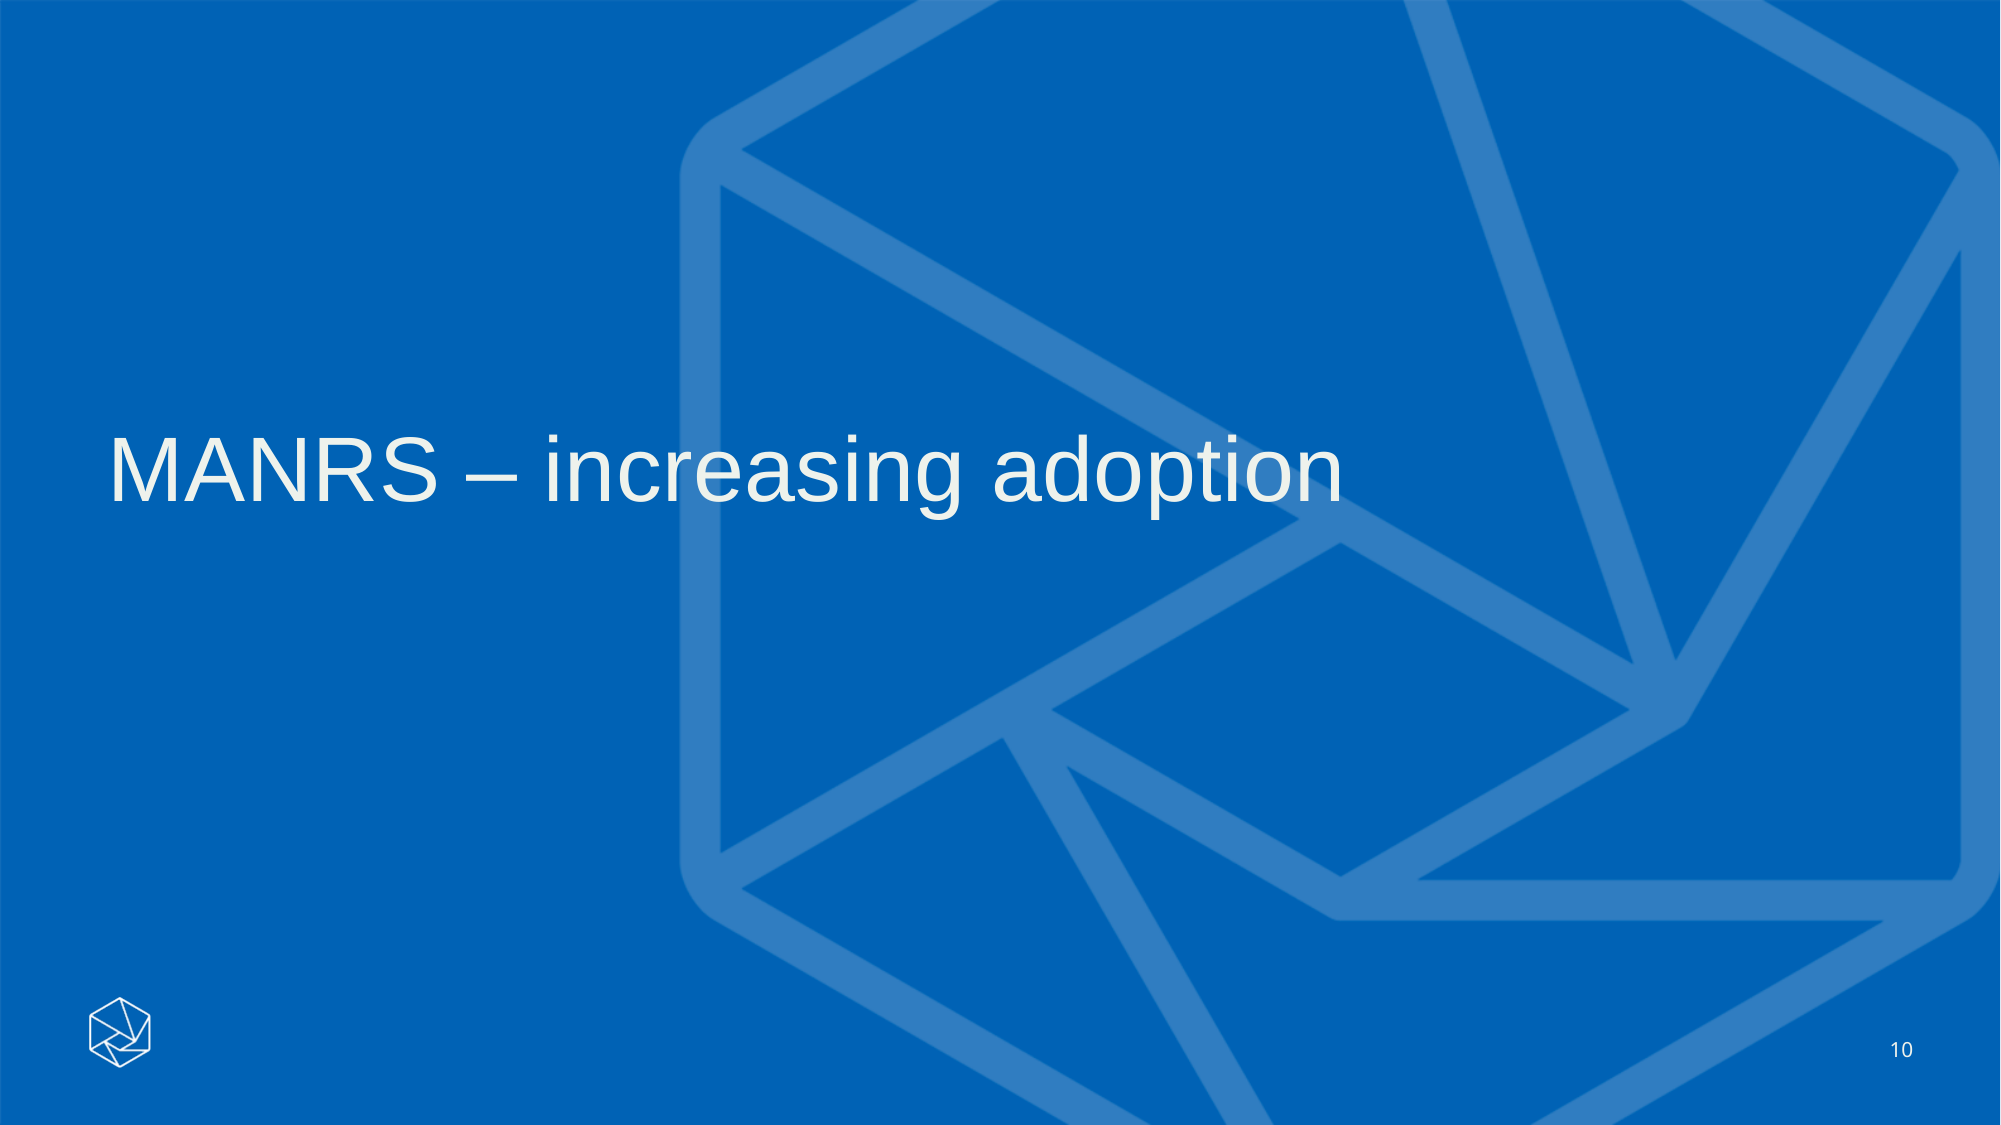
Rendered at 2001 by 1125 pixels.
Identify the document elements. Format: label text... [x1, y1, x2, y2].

picture [0, 0, 2001, 1125]
list MANRS – increasing adoption [107, 409, 1859, 616]
slide_number 10 [1463, 1036, 1913, 1066]
